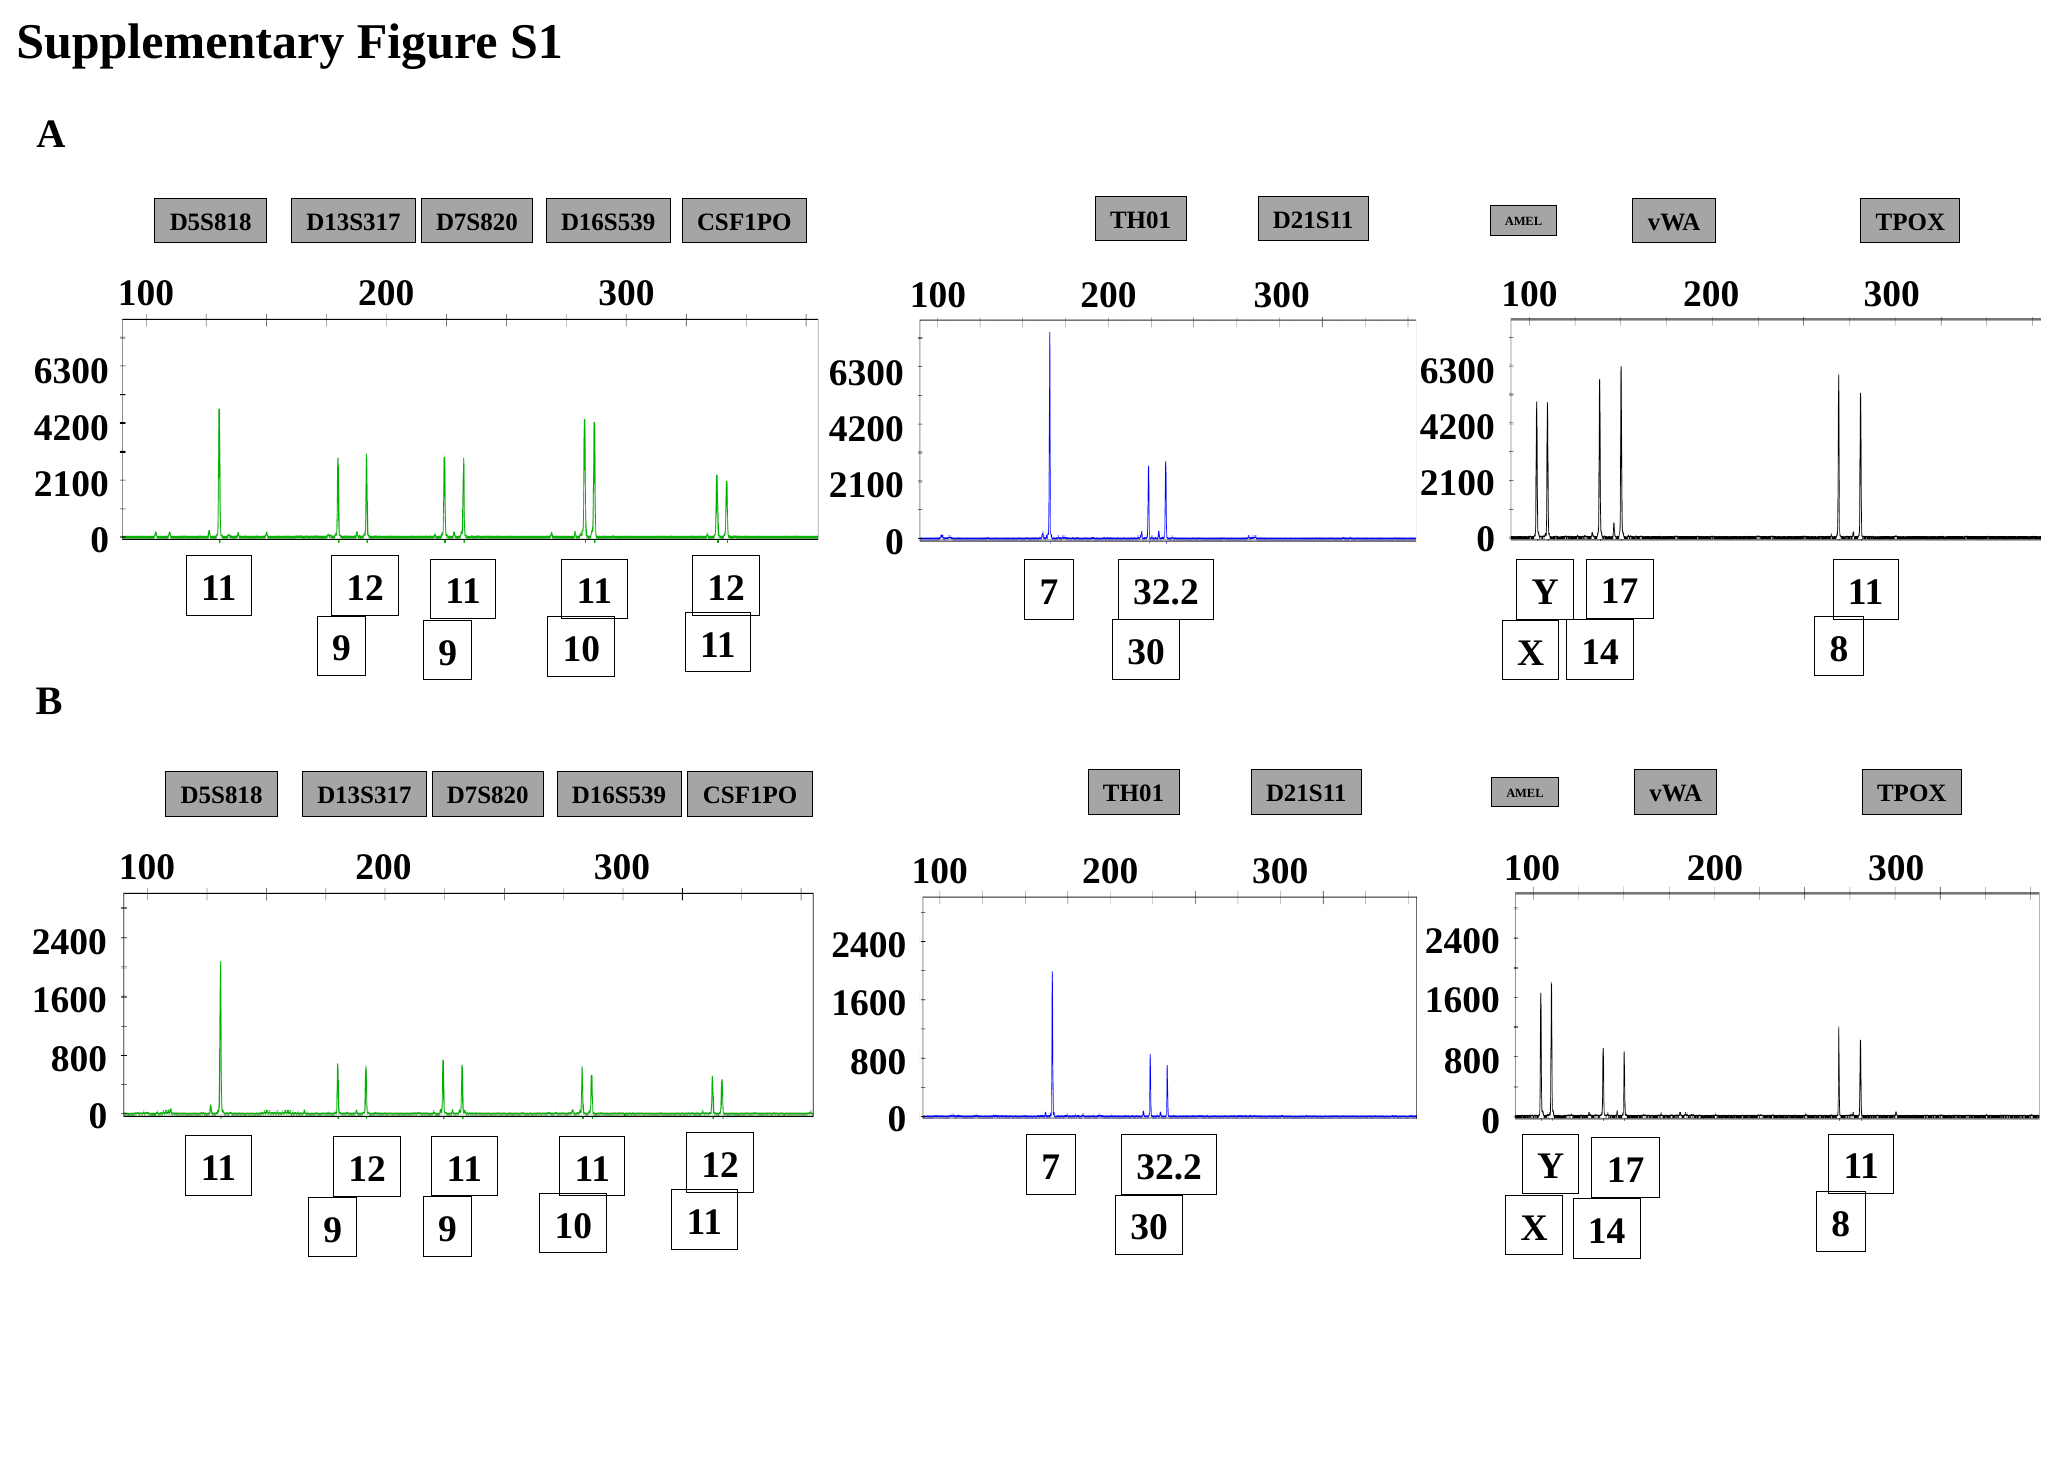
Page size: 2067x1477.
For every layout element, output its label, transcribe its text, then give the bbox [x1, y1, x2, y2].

text_box 7 [1026, 1134, 1076, 1195]
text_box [1409, 908, 1516, 1150]
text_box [539, 1135, 626, 1250]
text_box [422, 1135, 498, 1257]
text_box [1404, 338, 1511, 568]
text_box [1570, 558, 1650, 680]
picture [919, 888, 1418, 1119]
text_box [1814, 558, 1899, 673]
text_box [423, 558, 497, 681]
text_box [16, 909, 123, 1145]
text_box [128, 198, 813, 244]
picture [119, 314, 819, 543]
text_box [547, 558, 628, 673]
text_box 11 [186, 555, 252, 616]
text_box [20, 568, 82, 731]
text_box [1486, 261, 1936, 322]
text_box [671, 1135, 755, 1250]
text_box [138, 771, 813, 817]
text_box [896, 839, 1324, 900]
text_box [1505, 1133, 1580, 1256]
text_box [1111, 558, 1215, 680]
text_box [1488, 835, 1940, 897]
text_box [103, 835, 666, 896]
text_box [1505, 197, 2014, 244]
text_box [684, 558, 761, 673]
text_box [20, 99, 82, 338]
picture [917, 317, 1417, 544]
picture [1513, 884, 2040, 1121]
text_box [1115, 1134, 1218, 1256]
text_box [1501, 558, 1569, 681]
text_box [1816, 1133, 1895, 1249]
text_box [894, 262, 1326, 323]
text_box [815, 912, 922, 1148]
text_box 11 [185, 1135, 252, 1196]
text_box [813, 340, 920, 571]
picture [1508, 317, 2041, 541]
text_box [18, 338, 125, 568]
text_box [102, 260, 671, 322]
picture [120, 888, 816, 1119]
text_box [1507, 769, 2016, 815]
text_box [1572, 1137, 1660, 1259]
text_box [1062, 769, 1410, 815]
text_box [308, 1136, 402, 1258]
text_box Supplementary Figure S1 [1, 1, 578, 77]
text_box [316, 554, 400, 677]
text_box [1069, 195, 1417, 242]
text_box 7 [1024, 559, 1074, 620]
